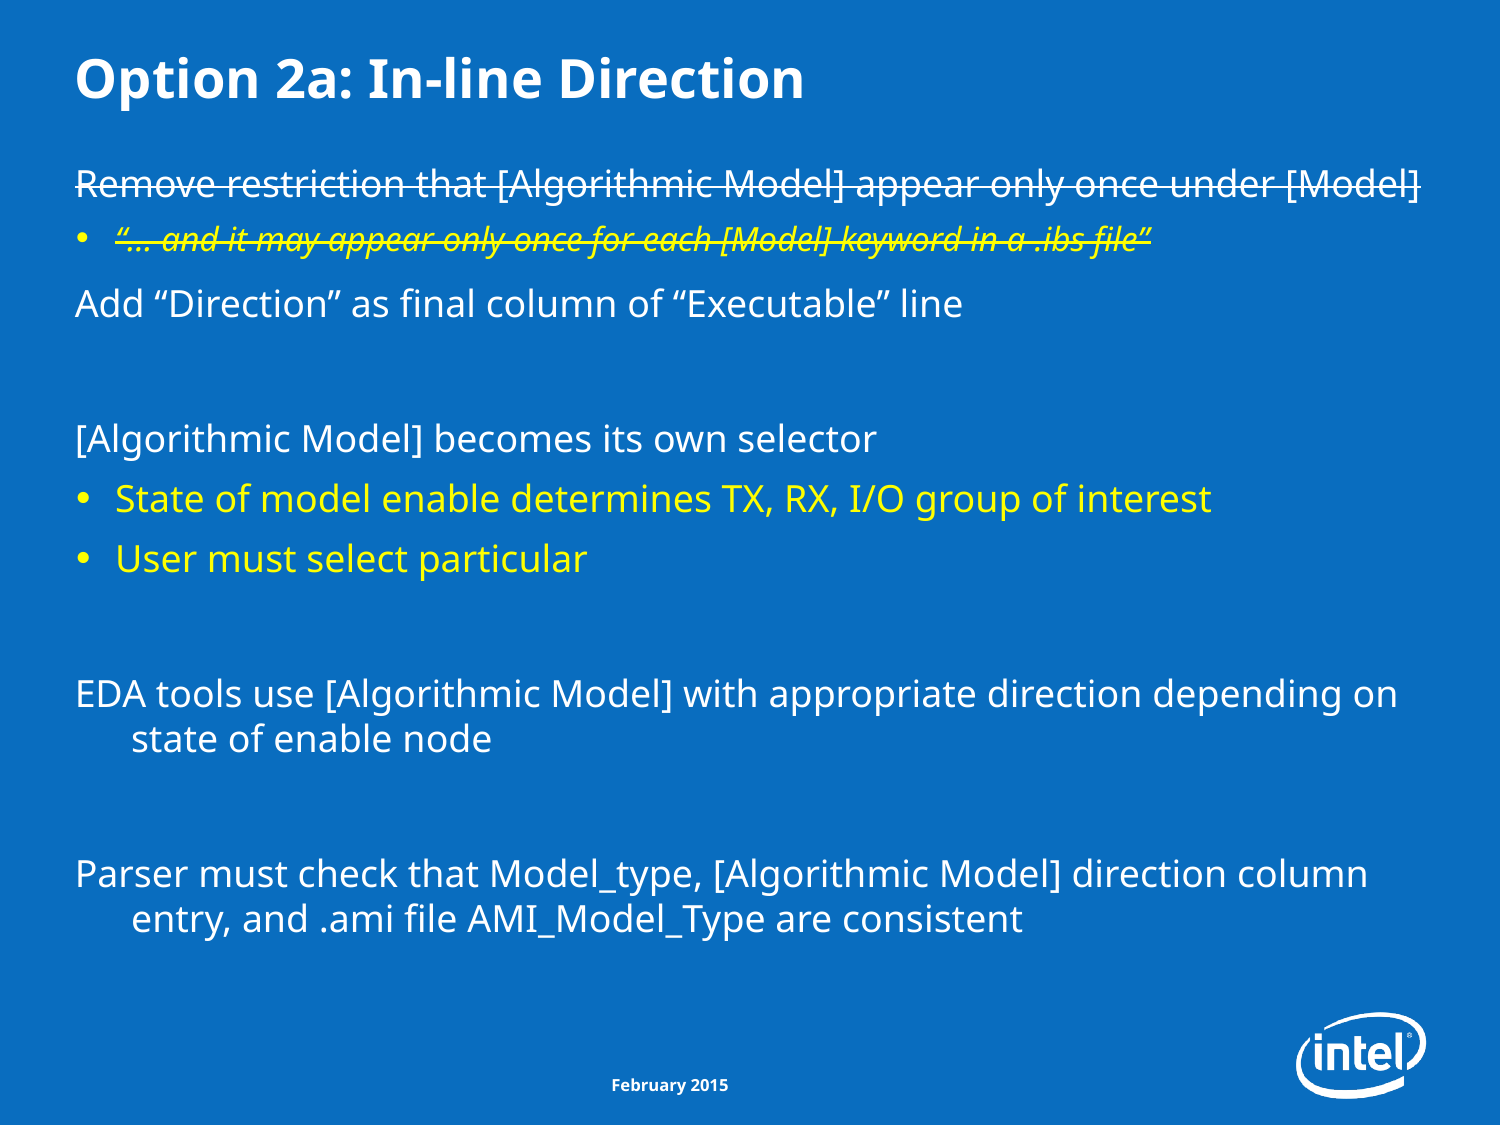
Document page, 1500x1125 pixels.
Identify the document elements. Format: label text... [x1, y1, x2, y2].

title Option 2a: In-line Direction [74, 44, 1427, 159]
picture [1294, 1011, 1428, 1101]
list Remove restriction that [Algorithmic Model] appear only once under [Model] “… and it may appear only once for each [Model] keyword in a .ibs file” Add “Direction” as final column of “Executable” line [Algorithmic Model] becomes its own selector State of model enable determines TX, RX, I/O group of interest User must select particular EDA tools use [Algorithmic Model] with appropriate direction depending on state of enable node Parser must check that Model_type, [Algorithmic Model] direction column entry, and .ami file AMI_Model_Type are consistent [74, 159, 1427, 938]
footer February 2015 [282, 1074, 1058, 1125]
